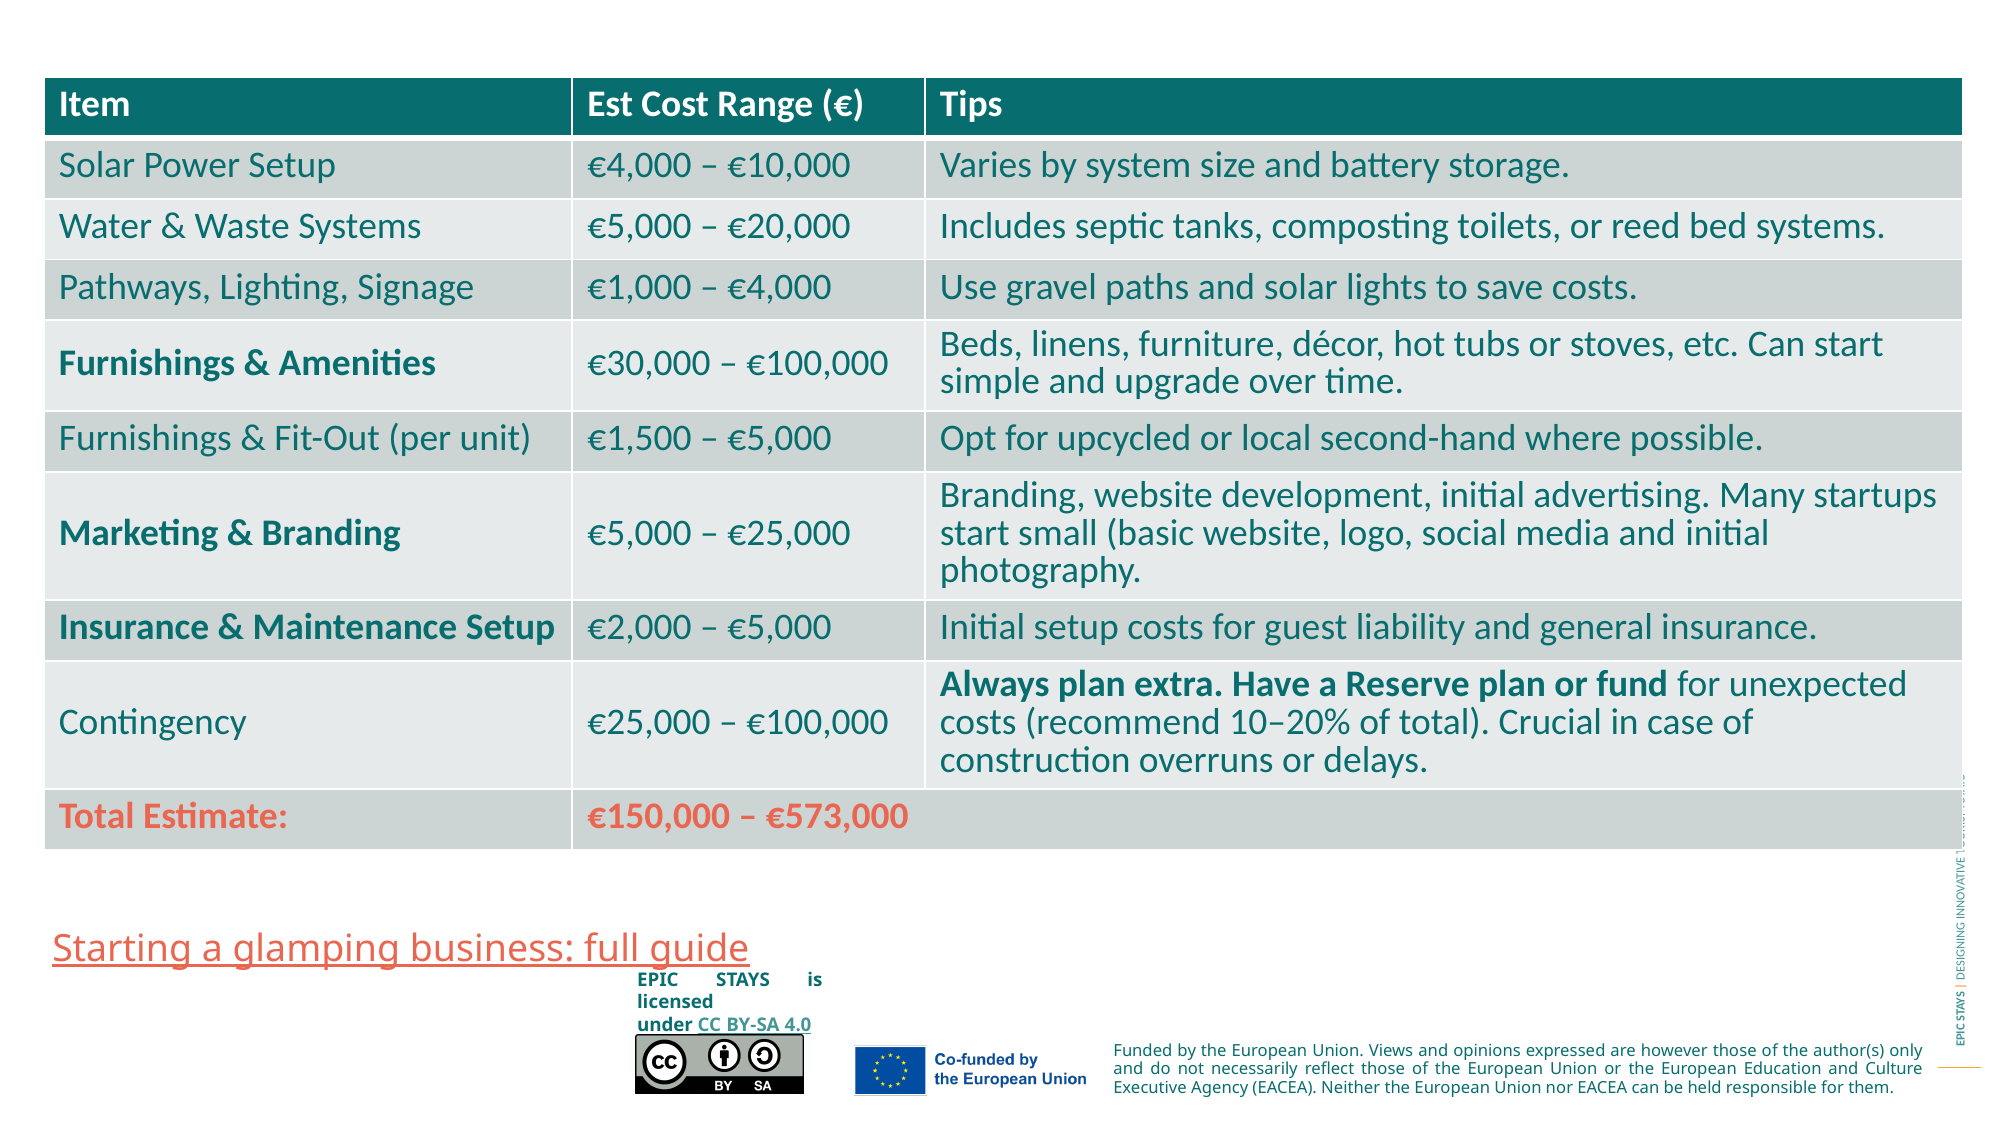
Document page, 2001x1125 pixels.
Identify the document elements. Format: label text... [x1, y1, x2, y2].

table_cell €30,000 – €100,000 [573, 321, 924, 410]
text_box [622, 972, 837, 1094]
table_cell Use gravel paths and solar lights to save costs. [926, 260, 1962, 319]
table_cell Solar Power Setup [45, 141, 571, 198]
table_cell Furnishings & Amenities [45, 321, 571, 410]
table_cell Opt for upcycled or local second-hand where possible. [926, 412, 1962, 471]
table_cell Always plan extra. Have a Reserve plan or fund for unexpected costs (recommend 10–20% of total). Crucial in case of construction overruns or delays. [926, 662, 1962, 788]
table_cell Branding, website development, initial advertising. Many startups start small (basic website, logo, social media and initial photography. [926, 473, 1962, 599]
text_box Funded by the European Union. Views and opinions expressed are however those of the author(s) only and do not necessarily reflect those of the European Union or the European Education and Culture Executive Agency (EACEA). Neither the European Union nor EACEA can be held responsible for them. [1098, 1034, 1939, 1104]
table_cell Water & Waste Systems [45, 200, 571, 259]
table_cell €25,000 – €100,000 [573, 662, 924, 788]
table_cell Pathways, Lighting, Signage [45, 260, 571, 319]
text_box Starting a glamping business: full guide [37, 873, 1038, 983]
table_cell €1,000 – €4,000 [573, 260, 924, 319]
table_header Est Cost Range (€) [573, 78, 924, 135]
table_header Item [45, 78, 571, 135]
table_header Tips [926, 78, 1962, 135]
table_cell €5,000 – €20,000 [573, 200, 924, 259]
table_cell Varies by system size and battery storage. [926, 141, 1962, 198]
table_cell €5,000 – €25,000 [573, 473, 924, 599]
table_cell Insurance & Maintenance Setup [45, 601, 571, 660]
table_cell €4,000 – €10,000 [573, 141, 924, 198]
table_cell Contingency [45, 662, 571, 788]
table_cell Initial setup costs for guest liability and general insurance. [926, 601, 1962, 660]
table_cell €150,000 – €573,000 [573, 790, 1962, 849]
picture [852, 1044, 1104, 1097]
table_cell Furnishings & Fit-Out (per unit) [45, 412, 571, 471]
table_cell Includes septic tanks, composting toilets, or reed bed systems. [926, 200, 1962, 259]
table_cell €1,500 – €5,000 [573, 412, 924, 471]
table_cell Beds, linens, furniture, décor, hot tubs or stoves, etc. Can start simple and upgrade over time. [926, 321, 1962, 410]
table_cell Total Estimate: [45, 790, 571, 849]
table_cell €2,000 – €5,000 [573, 601, 924, 660]
table_cell Marketing & Branding [45, 473, 571, 599]
